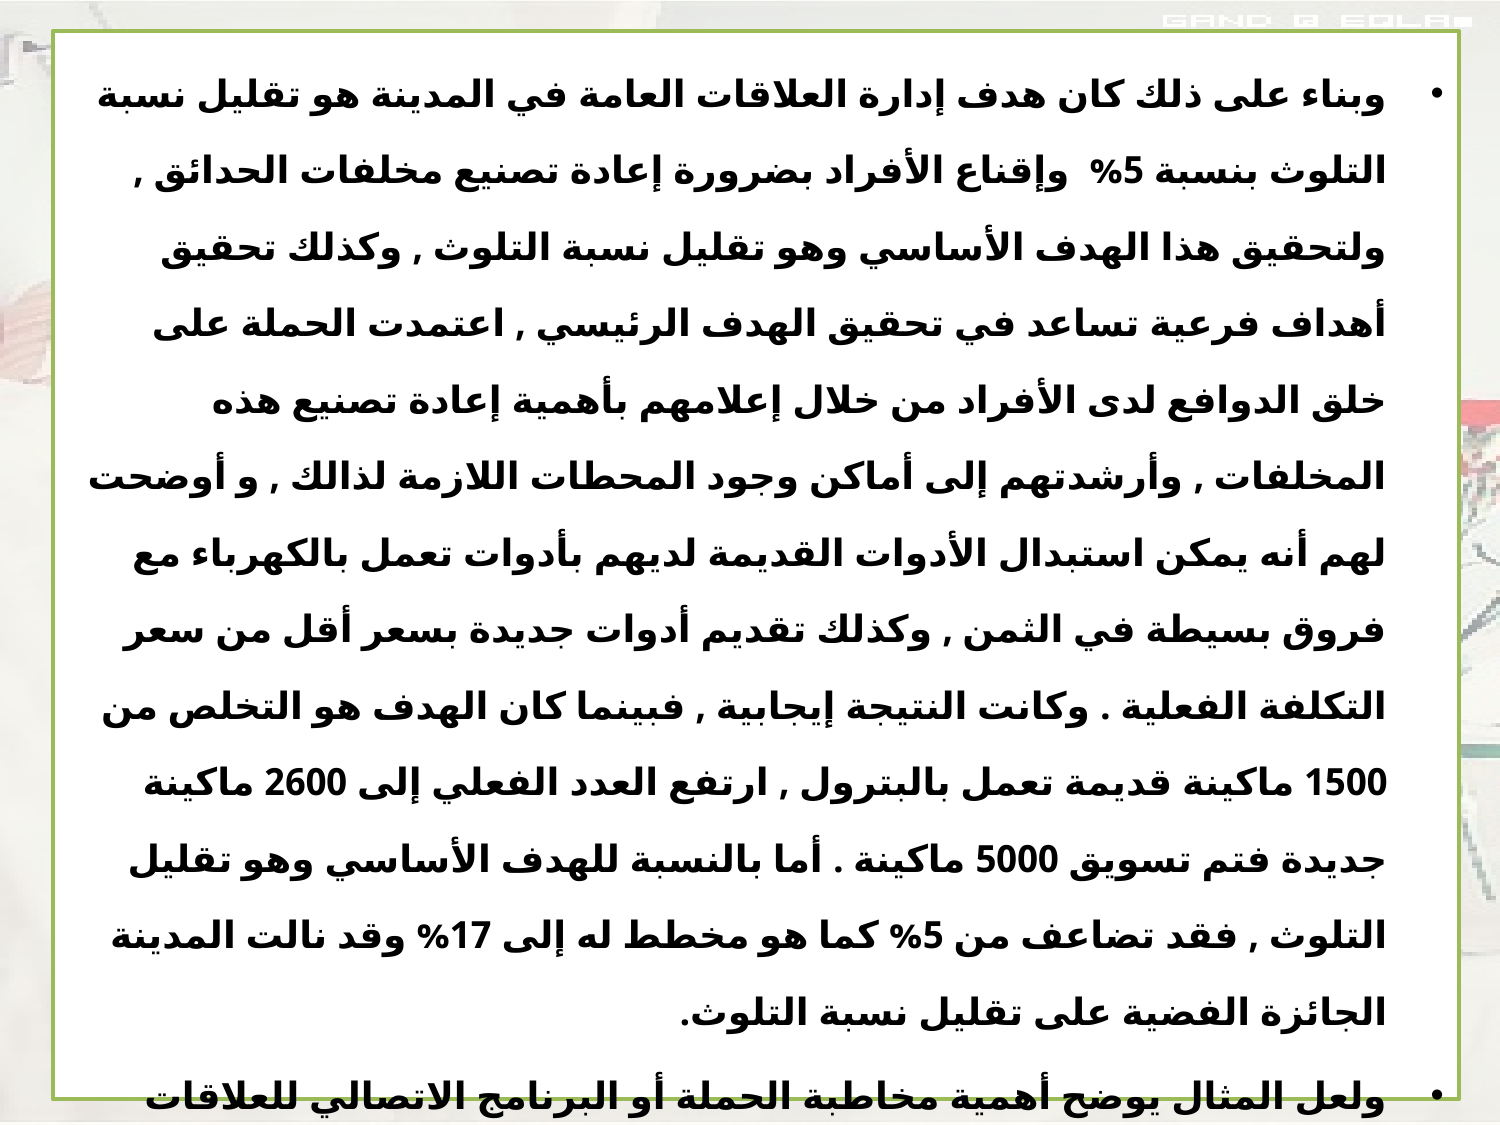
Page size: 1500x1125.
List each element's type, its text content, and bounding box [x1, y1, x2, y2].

list وبناء على ذلك كان هدف إدارة العلاقات العامة في المدينة هو تقليل نسبة التلوث بنسبة 5% وإقناع الأفراد بضرورة إعادة تصنيع مخلفات الحدائق , ولتحقيق هذا الهدف الأساسي وهو تقليل نسبة التلوث , وكذلك تحقيق أهداف فرعية تساعد في تحقيق الهدف الرئيسي , اعتمدت الحملة على خلق الدوافع لدى الأفراد من خلال إعلامهم بأهمية إعادة تصنيع هذه المخلفات , وأرشدتهم إلى أماكن وجود المحطات اللازمة لذالك , و أوضحت لهم أنه يمكن استبدال الأدوات القديمة لديهم بأدوات تعمل بالكهرباء مع فروق بسيطة في الثمن , وكذلك تقديم أدوات جديدة بسعر أقل من سعر التكلفة الفعلية . وكانت النتيجة إيجابية , فبينما كان الهدف هو التخلص من 1500 ماكينة قديمة تعمل بالبترول , ارتفع العدد الفعلي إلى 2600 ماكينة جديدة فتم تسويق 5000 ماكينة . أما بالنسبة للهدف الأساسي وهو تقليل التلوث , فقد تضاعف من 5% كما هو مخطط له إلى 17% وقد نالت المدينة الجائزة الفضية على تقليل نسبة التلوث. ولعل المثال يوضح أهمية مخاطبة الحملة أو البرنامج الاتصالي للعلاقات العامة لدوافع الأفراد , وتوضيح الفائدة التي تعود عليهم من الاستجابة للحملة في المقام الأول , وعلي المجتمع والبيئة في المرتبة الثانية . ويوضح ذلك أيضا أهمية الإبداع والابتكار في برامج العلاقات العامة , وعدم تحميل ميزانية المؤسسة أعباء إضافية. [51, 29, 1461, 1101]
